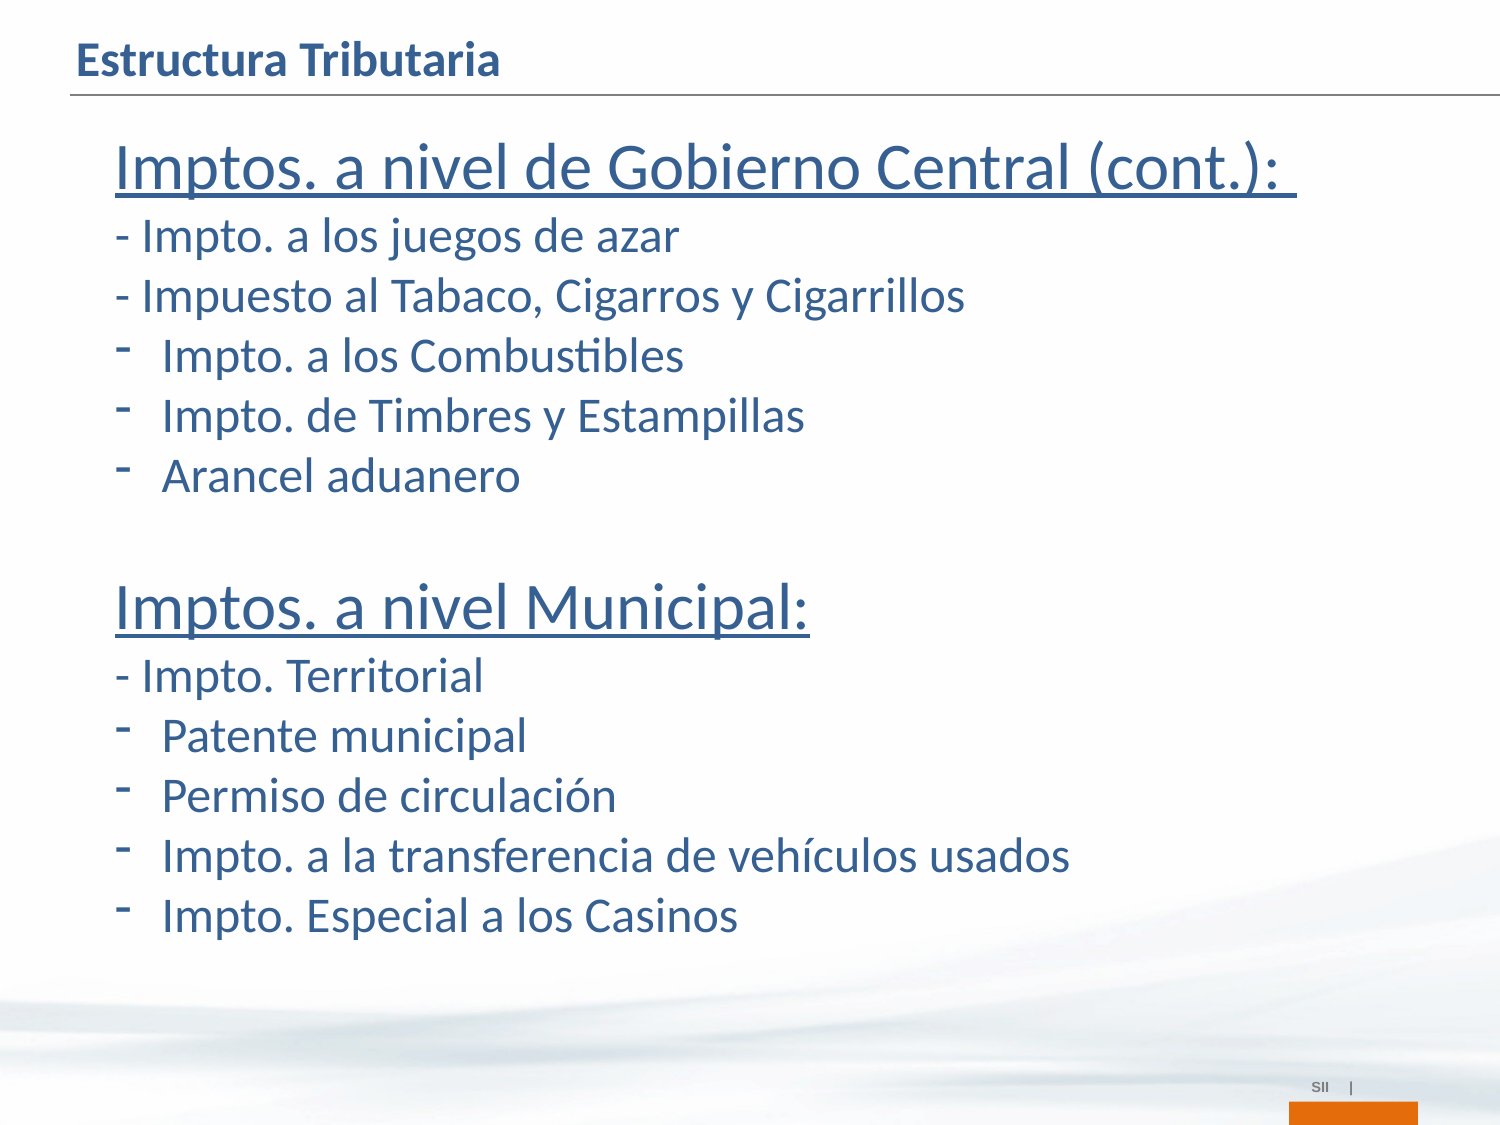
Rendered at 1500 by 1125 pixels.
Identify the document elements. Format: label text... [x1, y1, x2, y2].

picture [0, 0, 1500, 1125]
text_box [1287, 1099, 1420, 1125]
text_box Estructura Tributaria [61, 18, 517, 94]
text_box Imptos. a nivel de Gobierno Central (cont.): - Impto. a los juegos de azar - Impuesto al Tabaco, Cigarros y Cigarrillos Impto. a los Combustibles Impto. de Timbres y Estampillas Arancel aduanero Imptos. a nivel Municipal: - Impto. Territorial Patente municipal Permiso de circulación Impto. a la transferencia de vehículos usados Impto. Especial a los Casinos [100, 137, 1401, 988]
text_box SII | [1257, 1070, 1376, 1103]
